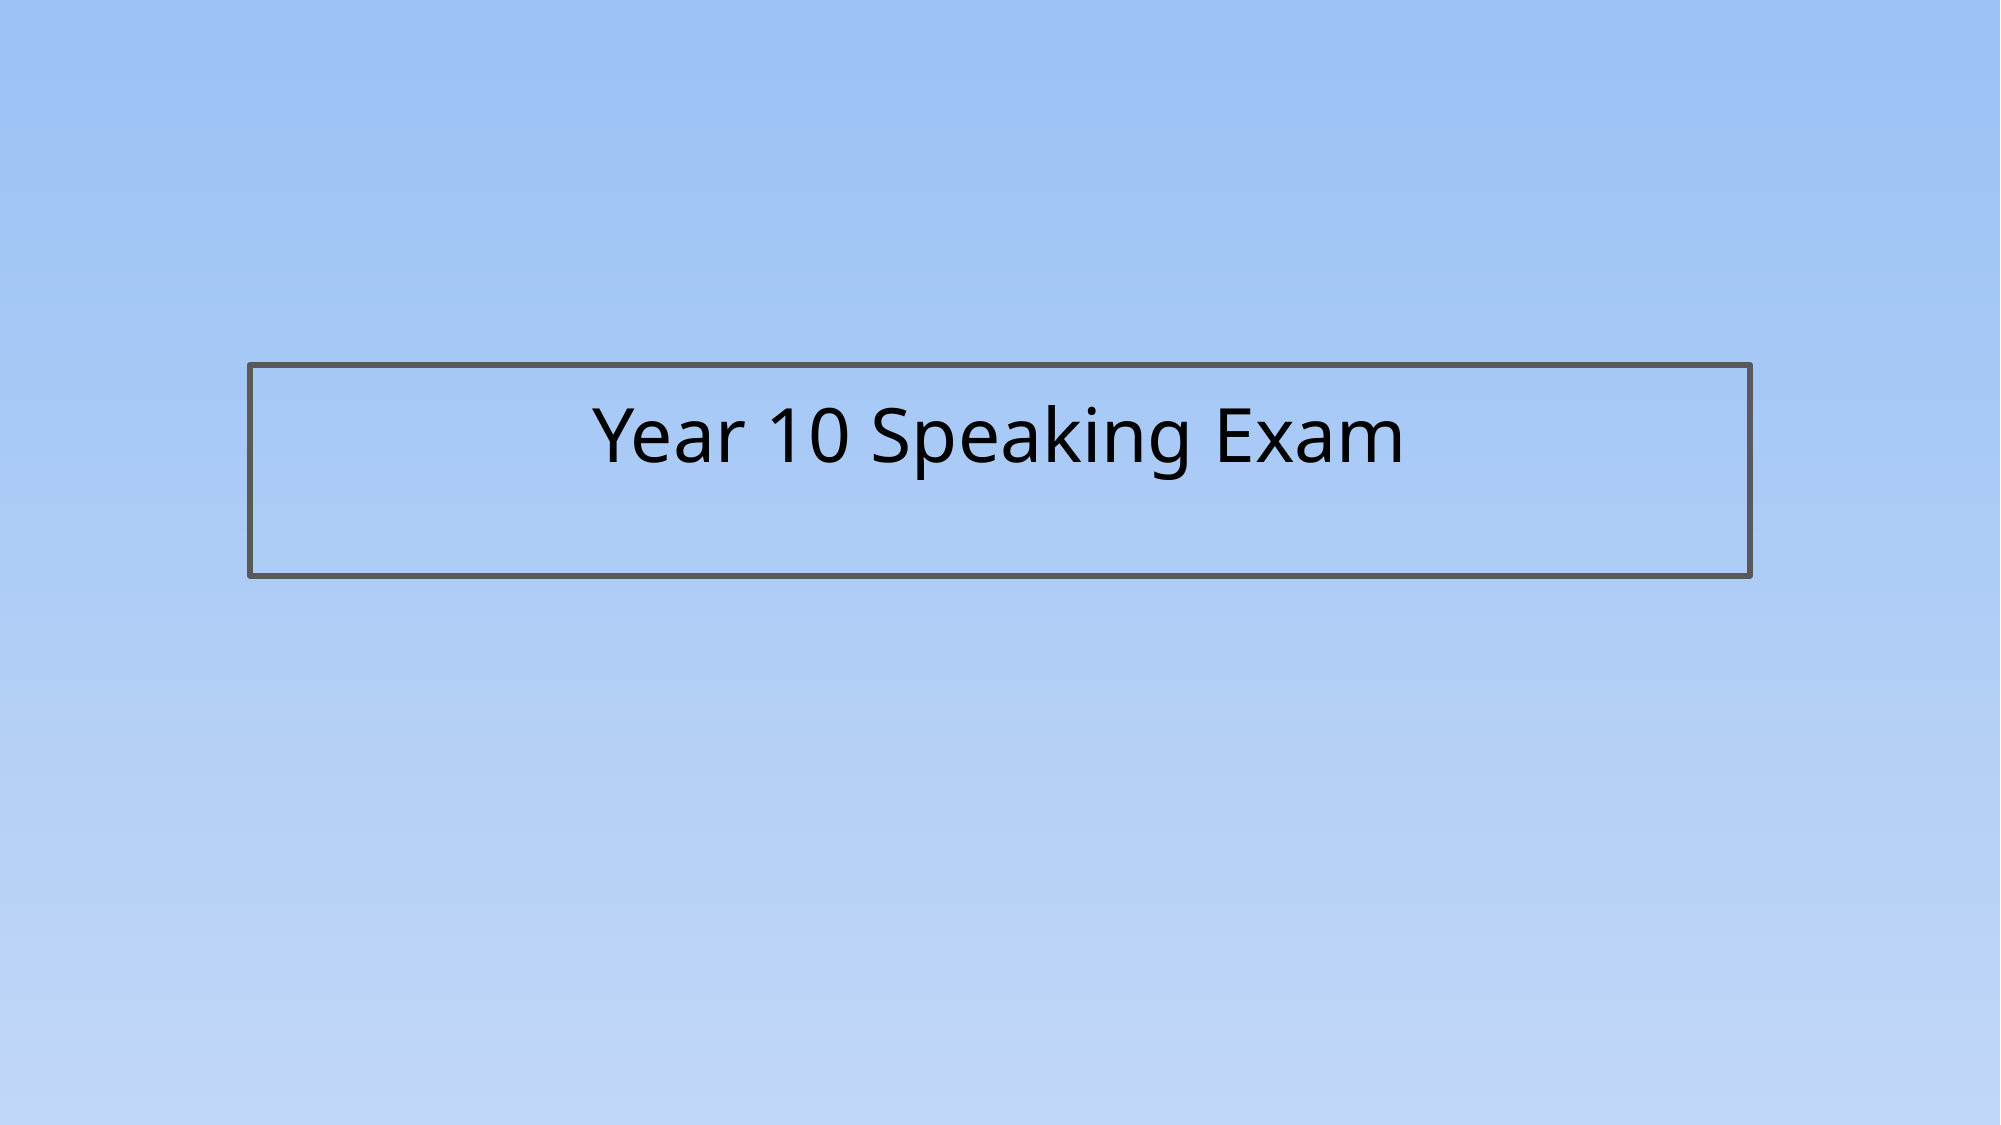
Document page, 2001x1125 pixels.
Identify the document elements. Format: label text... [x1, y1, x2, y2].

title Year 10 Speaking Exam [249, 364, 1750, 576]
